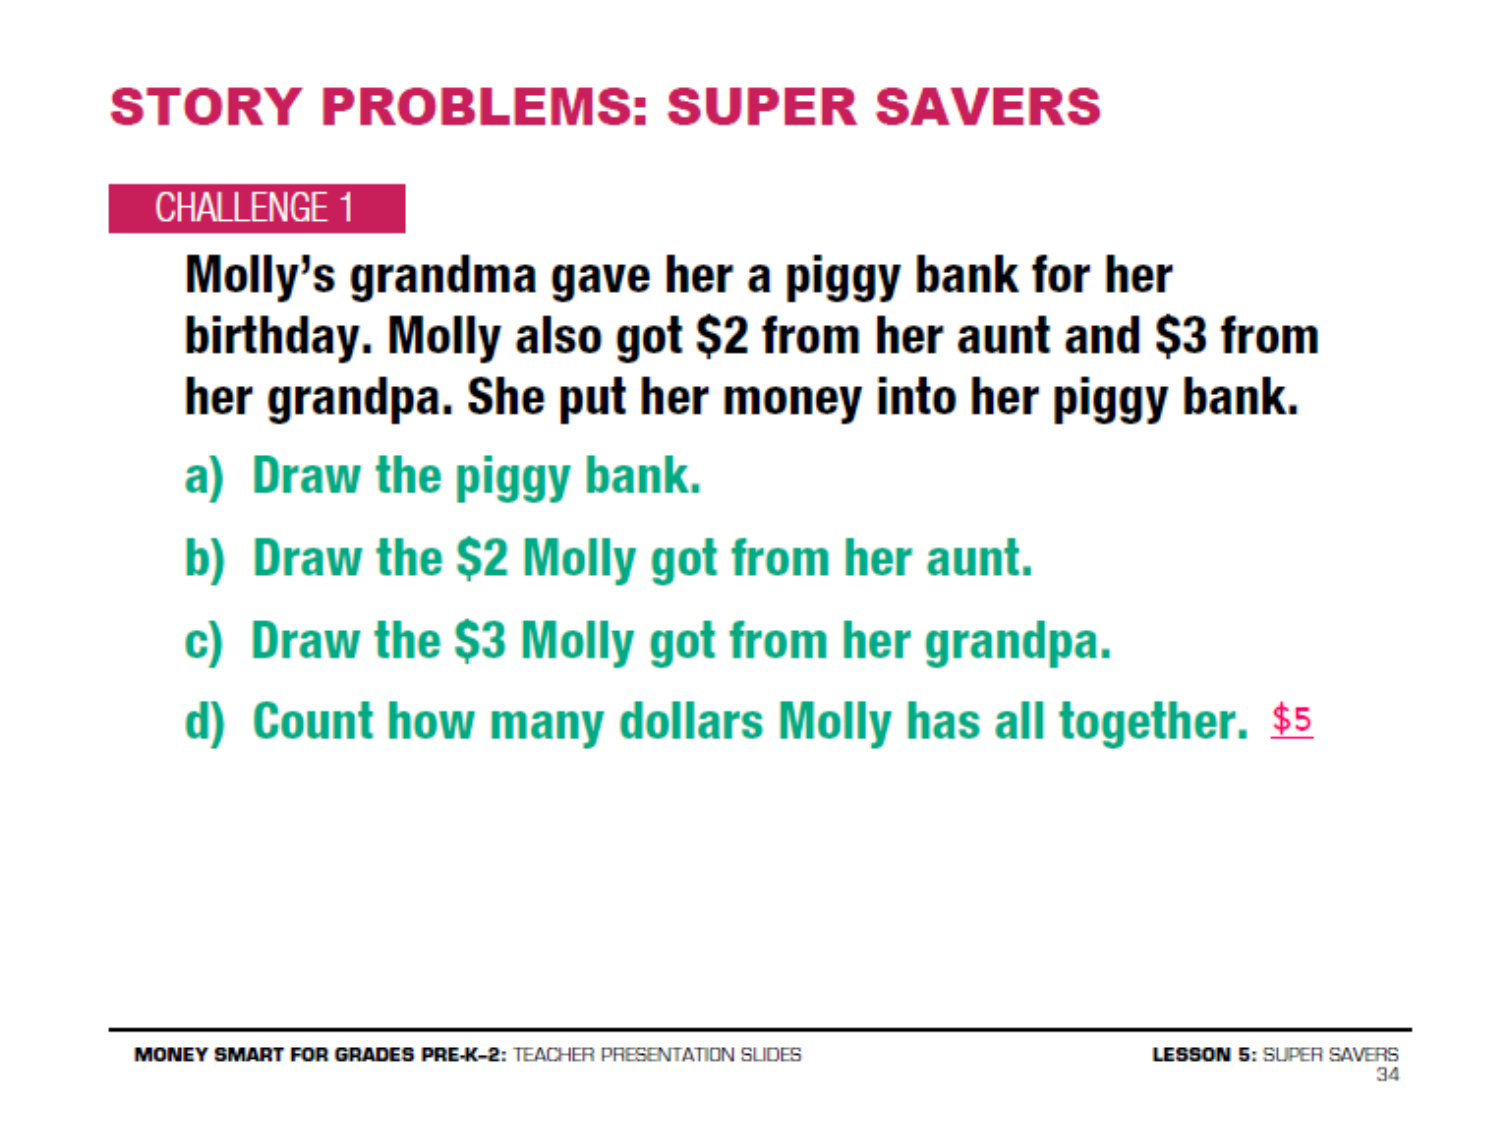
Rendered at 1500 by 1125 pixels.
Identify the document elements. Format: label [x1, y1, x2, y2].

picture [62, 37, 1451, 1107]
